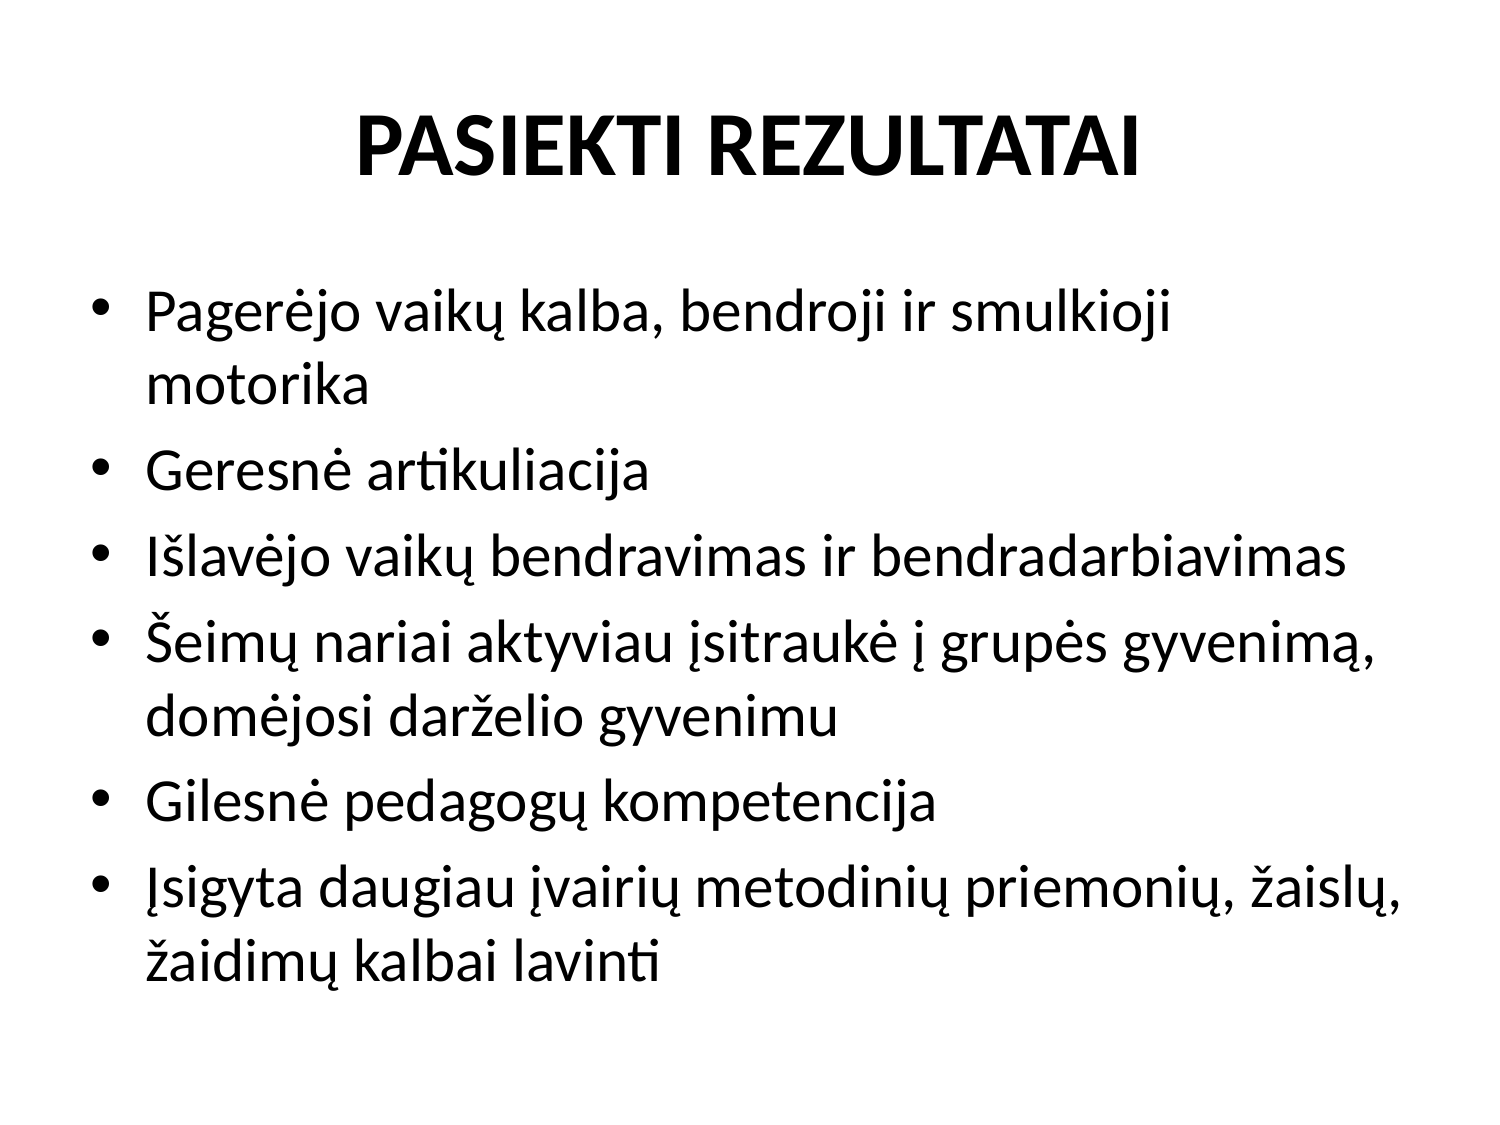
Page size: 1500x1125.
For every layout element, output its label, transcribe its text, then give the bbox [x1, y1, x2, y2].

list Pagerėjo vaikų kalba, bendroji ir smulkioji motorika Geresnė artikuliacija Išlavėjo vaikų bendravimas ir bendradarbiavimas Šeimų nariai aktyviau įsitraukė į grupės gyvenimą, domėjosi darželio gyvenimu Gilesnė pedagogų kompetencija Įsigyta daugiau įvairių metodinių priemonių, žaislų, žaidimų kalbai lavinti [74, 262, 1426, 1006]
title PASIEKTI REZULTATAI [74, 44, 1426, 233]
